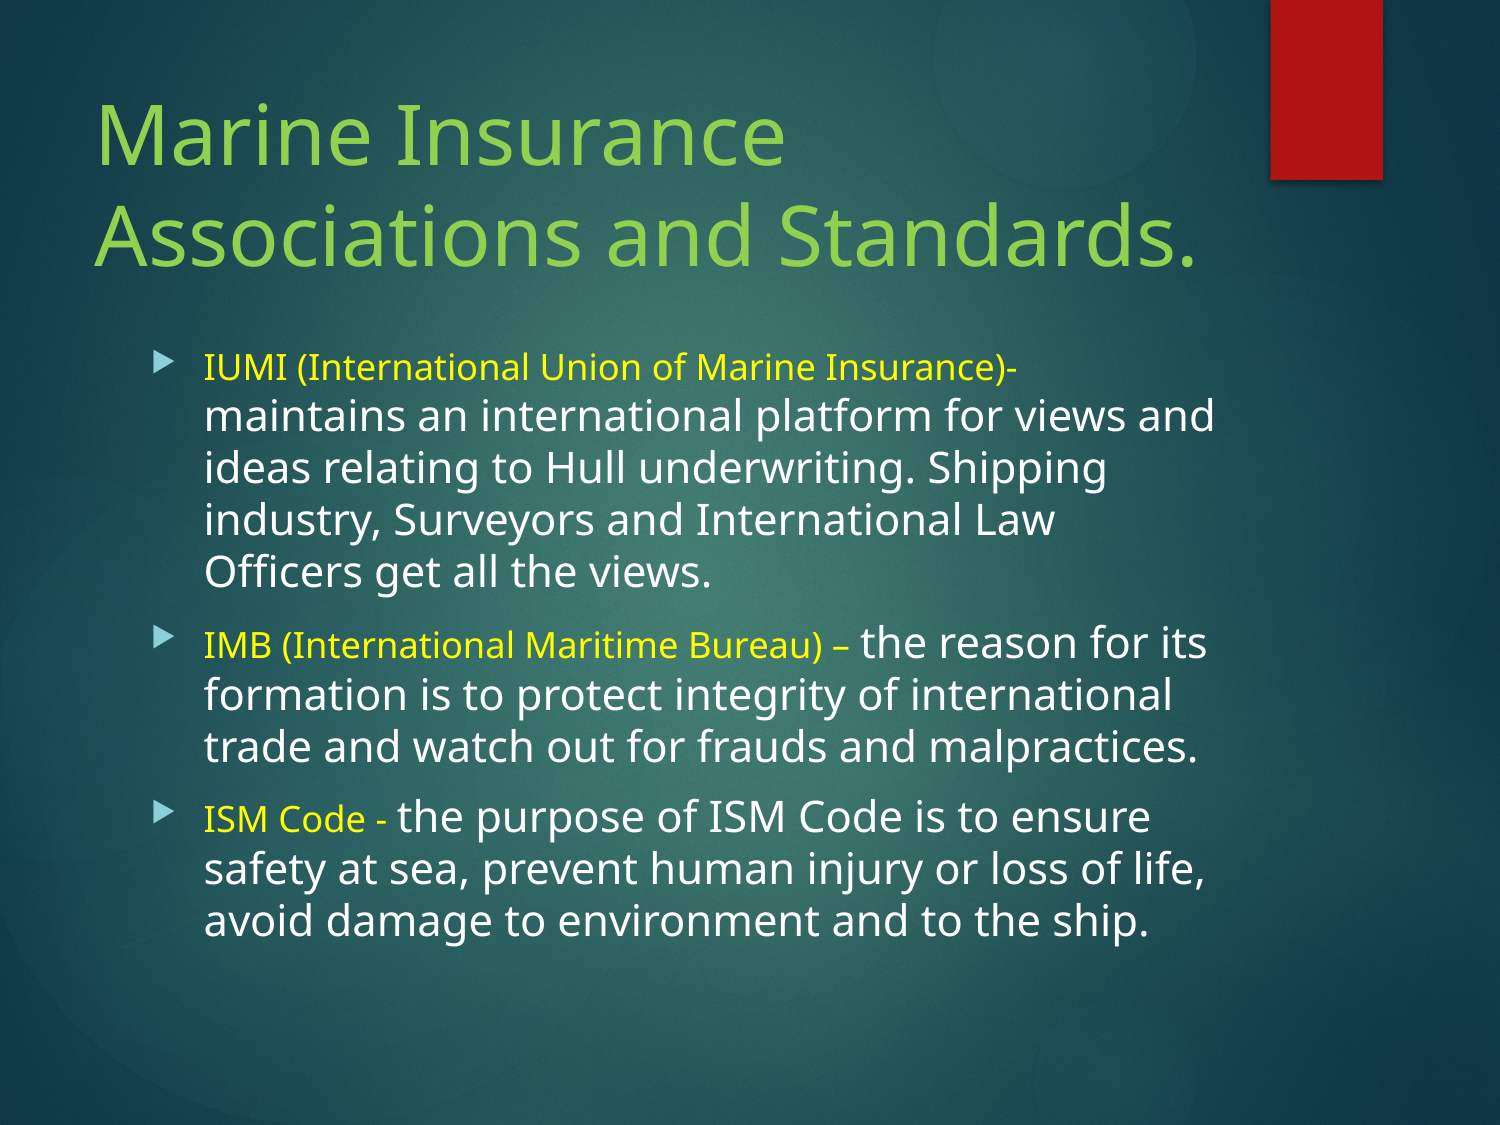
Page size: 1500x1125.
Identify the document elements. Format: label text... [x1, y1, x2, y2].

list IUMI (International Union of Marine Insurance)- maintains an international platform for views and ideas relating to Hull underwriting. Shipping industry, Surveyors and International Law Officers get all the views. IMB (International Maritime Bureau) – the reason for its formation is to protect integrity of international trade and watch out for frauds and malpractices. ISM Code - the purpose of ISM Code is to ensure safety at sea, prevent human injury or loss of life, avoid damage to environment and to the ship. [135, 336, 1237, 1025]
title Marine Insurance Associations and Standards. [79, 74, 1237, 304]
